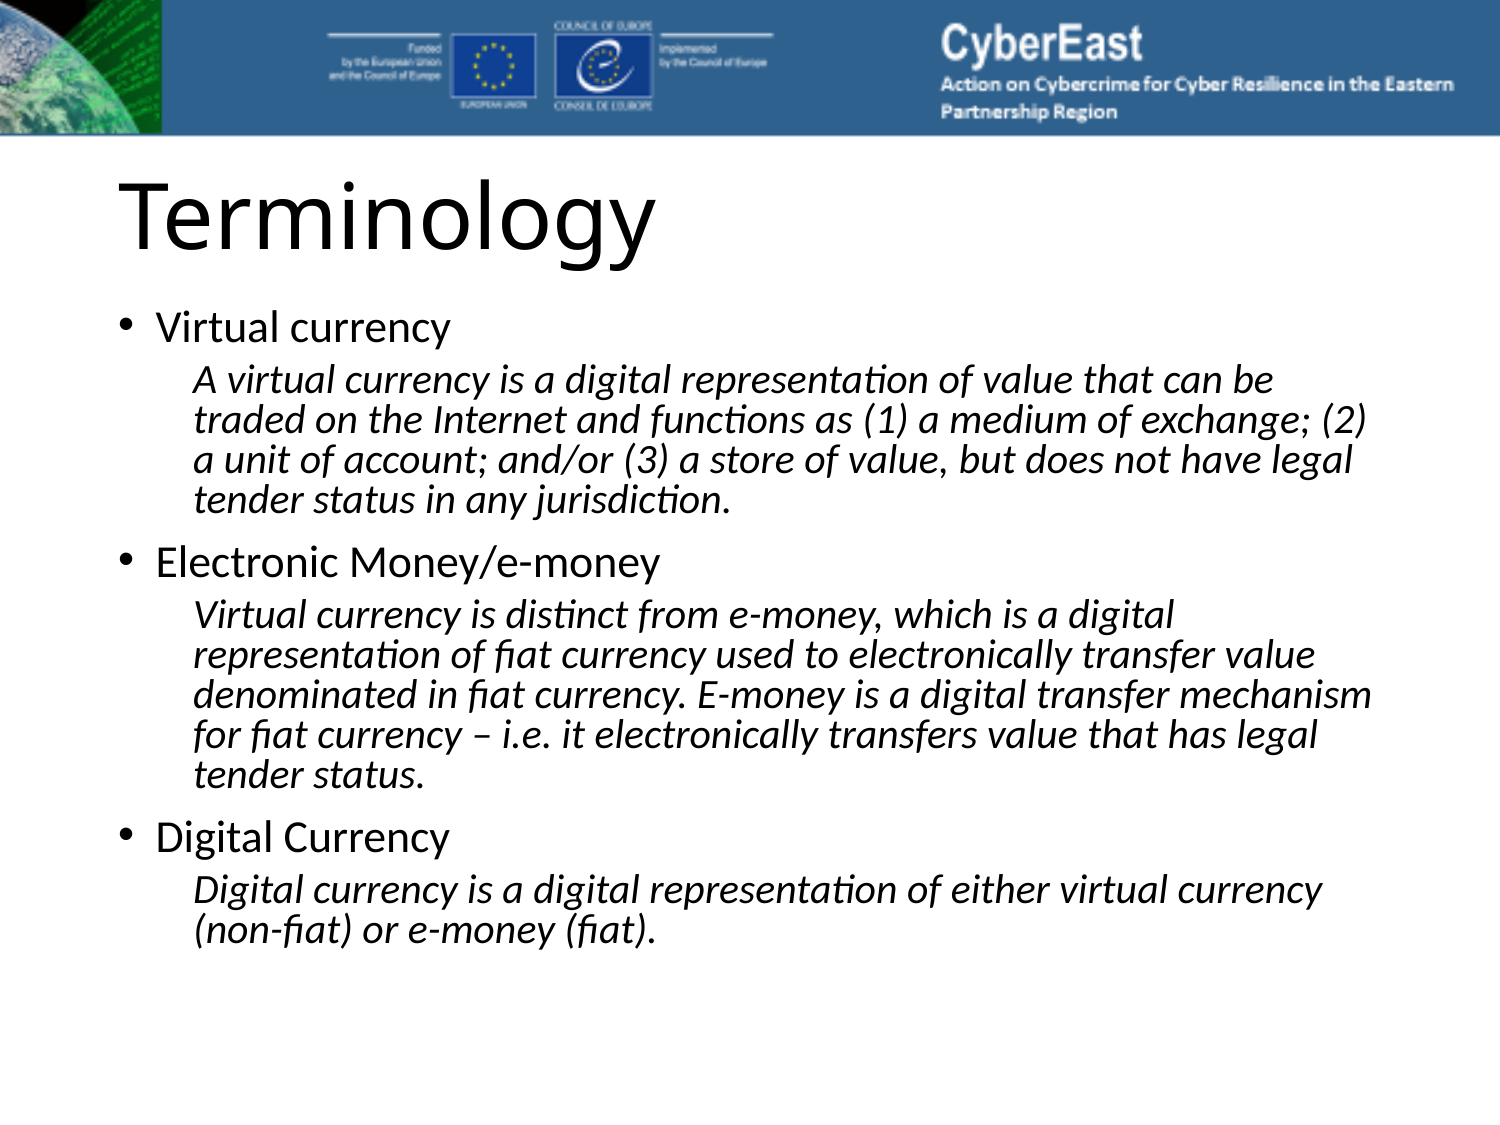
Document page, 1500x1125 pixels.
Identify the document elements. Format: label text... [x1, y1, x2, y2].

list Virtual currency A virtual currency is a digital representation of value that can be traded on the Internet and functions as (1) a medium of exchange; (2) a unit of account; and/or (3) a store of value, but does not have legal tender status in any jurisdiction. Electronic Money/e-money Virtual currency is distinct from e-money, which is a digital representation of fiat currency used to electronically transfer value denominated in fiat currency. E-money is a digital transfer mechanism for fiat currency – i.e. it electronically transfers value that has legal tender status. Digital Currency Digital currency is a digital representation of either virtual currency (non-fiat) or e-money (fiat). [103, 299, 1397, 1014]
title Terminology [103, 111, 1397, 299]
picture [0, 0, 1500, 1125]
